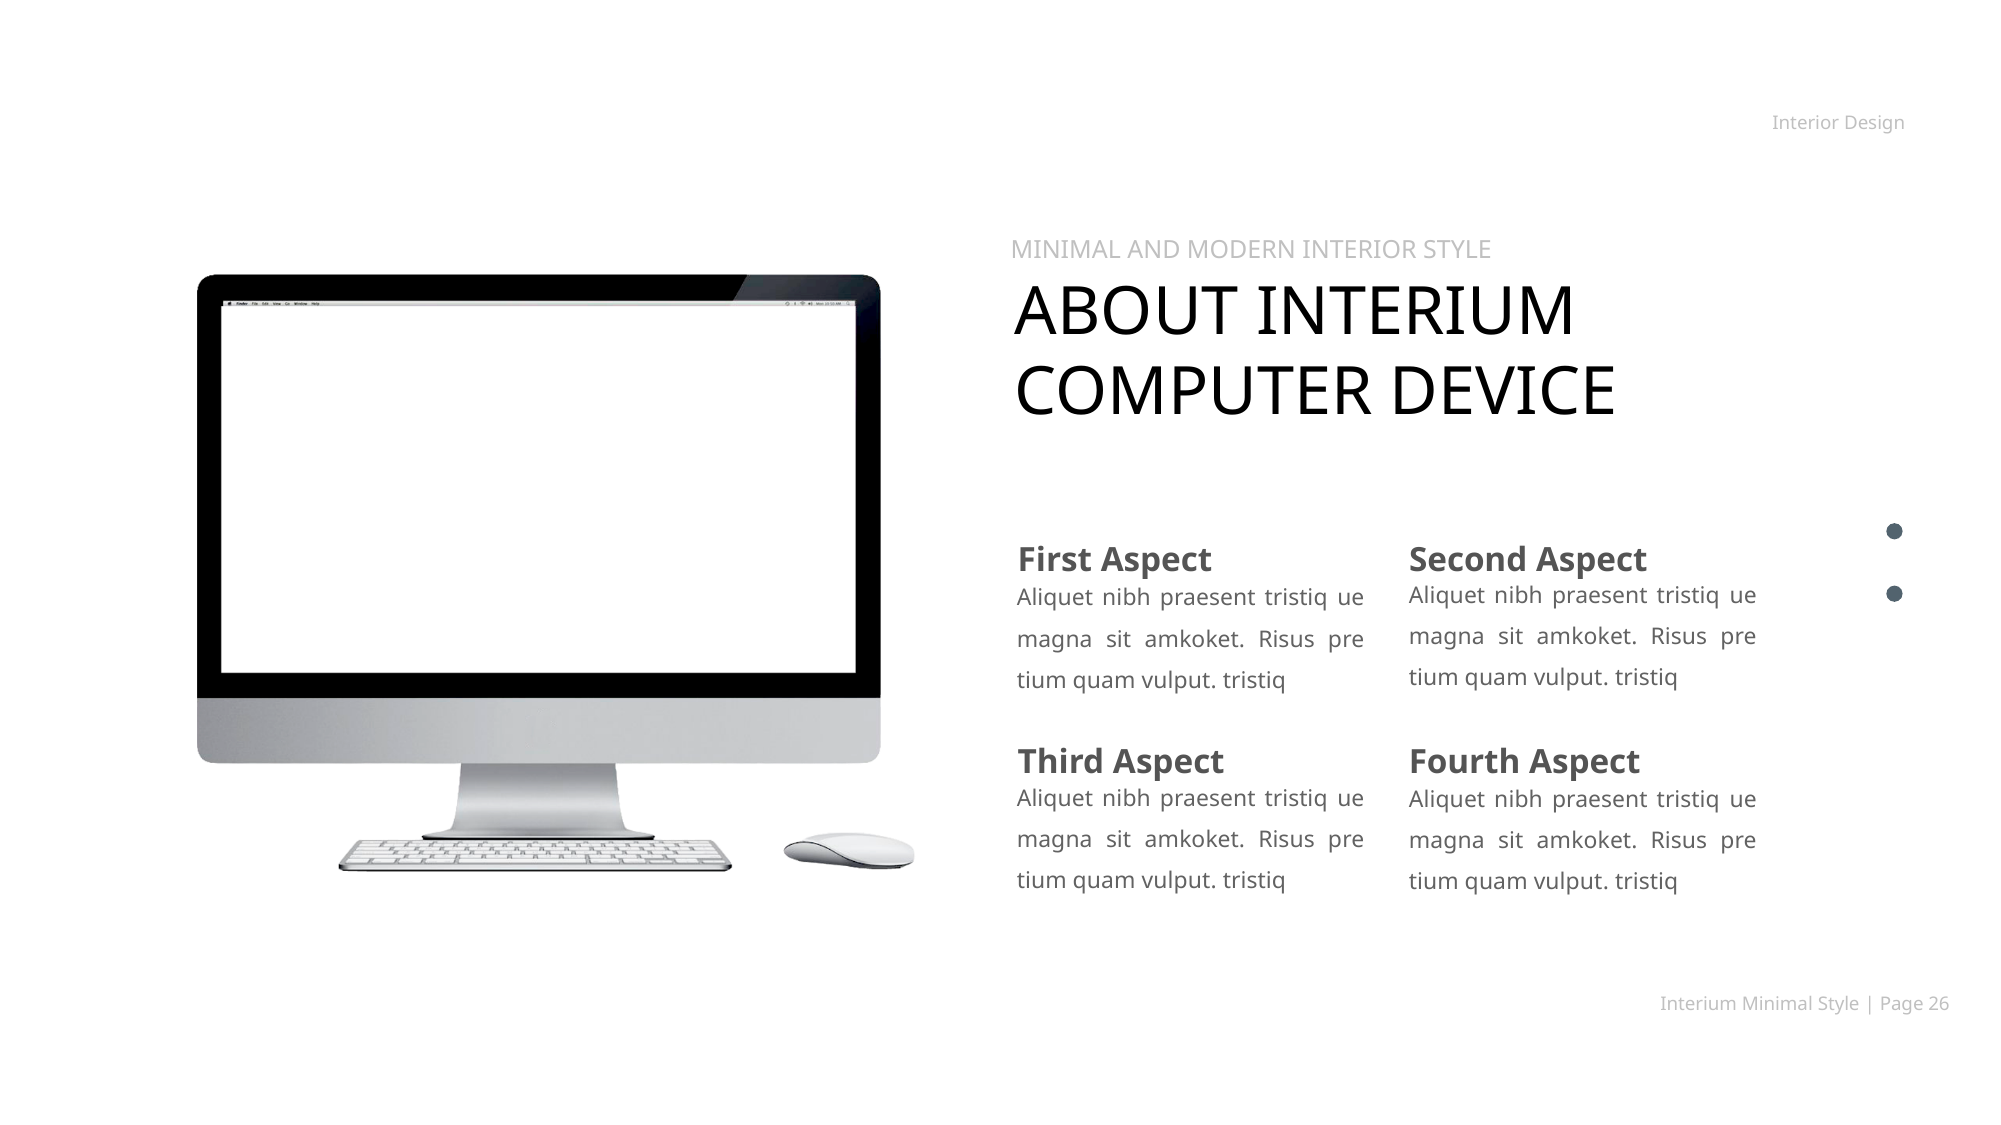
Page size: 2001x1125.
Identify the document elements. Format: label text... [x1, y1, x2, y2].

text_box Aliquet nibh praesent tristiq ue magna sit amkoket. Risus pre tium quam vulput. tristiq [1002, 561, 1380, 701]
text_box Second Aspect [1394, 510, 1701, 585]
text_box Third Aspect [1002, 712, 1258, 788]
picture [117, 182, 957, 1022]
text_box [1885, 522, 1904, 541]
text_box Fourth Aspect [1393, 712, 1736, 788]
text_box Aliquet nibh praesent tristiq ue magna sit amkoket. Risus pre tium quam vulput. tristiq [1394, 559, 1772, 698]
text_box Aliquet nibh praesent tristiq ue magna sit amkoket. Risus pre tium quam vulput. tristiq [1002, 762, 1380, 901]
text_box MINIMAL AND MODERN INTERIOR STYLE [995, 226, 1508, 271]
text_box ABOUT INTERIUM COMPUTER DEVICE [999, 260, 1696, 436]
text_box Aliquet nibh praesent tristiq ue magna sit amkoket. Risus pre tium quam vulput. tristiq [1394, 763, 1772, 902]
text_box [1885, 584, 1904, 603]
text_box Interium Minimal Style | Page 26 [1575, 984, 1965, 1025]
text_box First Aspect [1002, 511, 1258, 586]
text_box Interior Design [1757, 102, 1920, 141]
